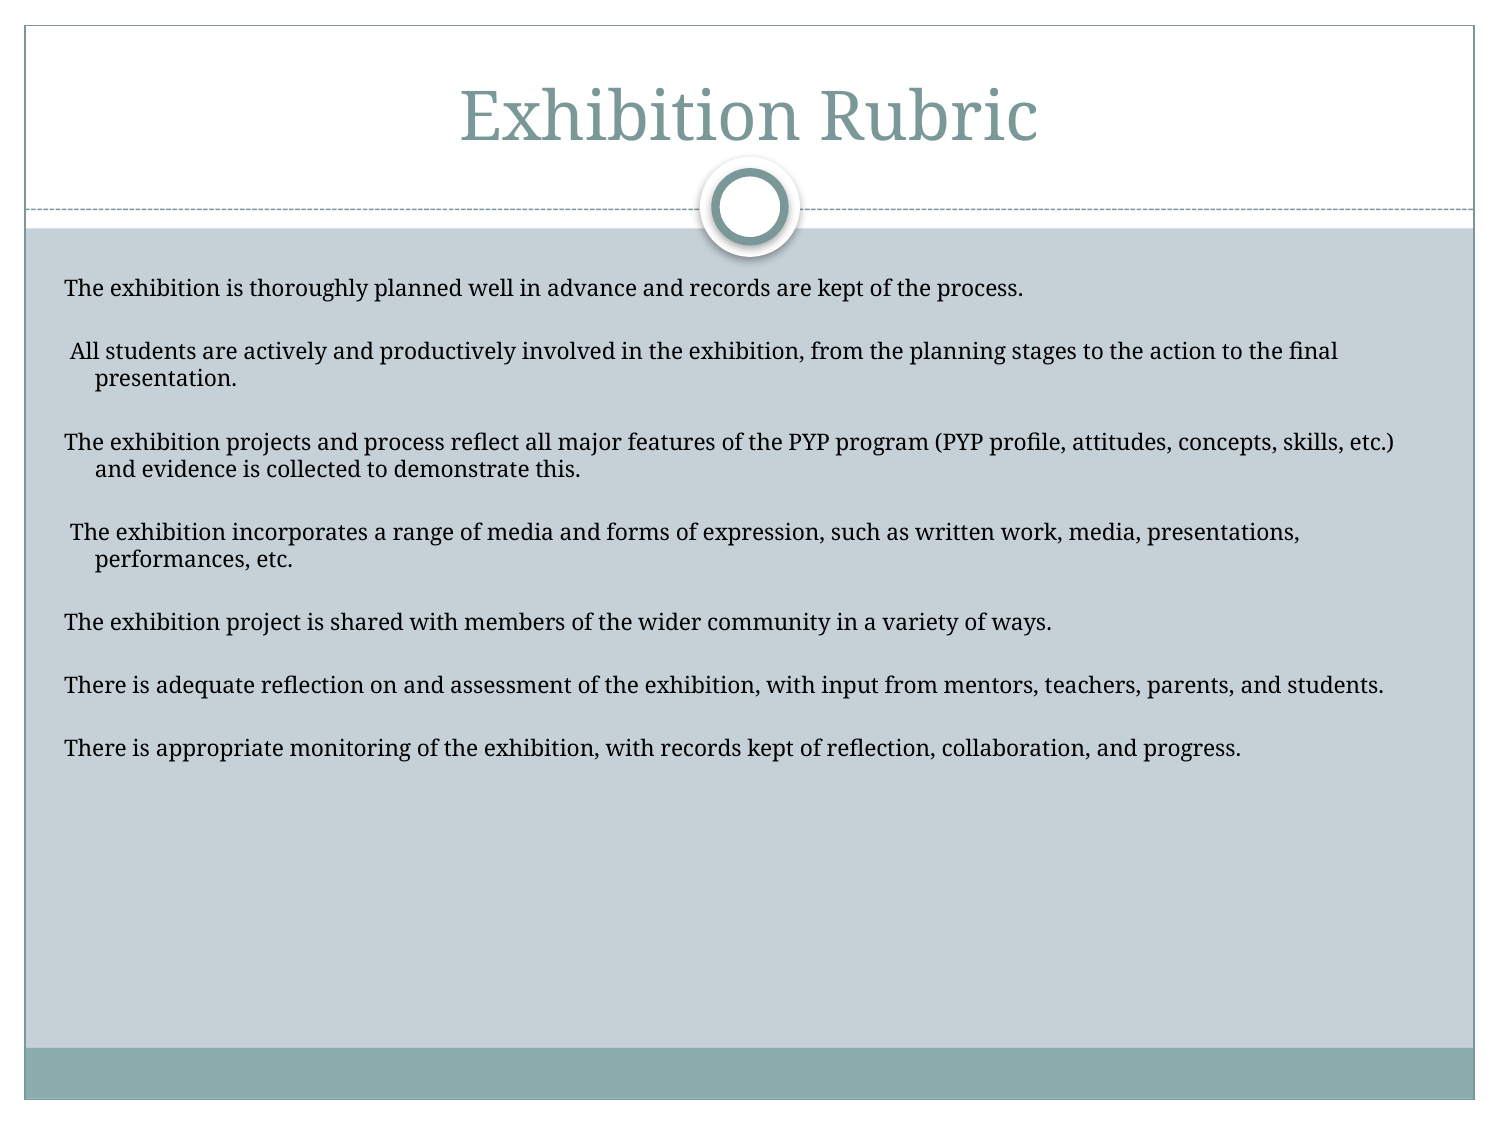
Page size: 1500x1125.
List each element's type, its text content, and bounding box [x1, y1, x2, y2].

title Exhibition Rubric [49, 37, 1450, 162]
list The exhibition is thoroughly planned well in advance and records are kept of the process. All students are actively and productively involved in the exhibition, from the planning stages to the action to the final presentation. The exhibition projects and process reflect all major features of the PYP program (PYP profile, attitudes, concepts, skills, etc.) and evidence is collected to demonstrate this. The exhibition incorporates a range of media and forms of expression, such as written work, media, presentations, performances, etc. The exhibition project is shared with members of the wider community in a variety of ways. There is adequate reflection on and assessment of the exhibition, with input from mentors, teachers, parents, and students. There is appropriate monitoring of the exhibition, with records kept of reflection, collaboration, and progress. [49, 250, 1445, 1001]
